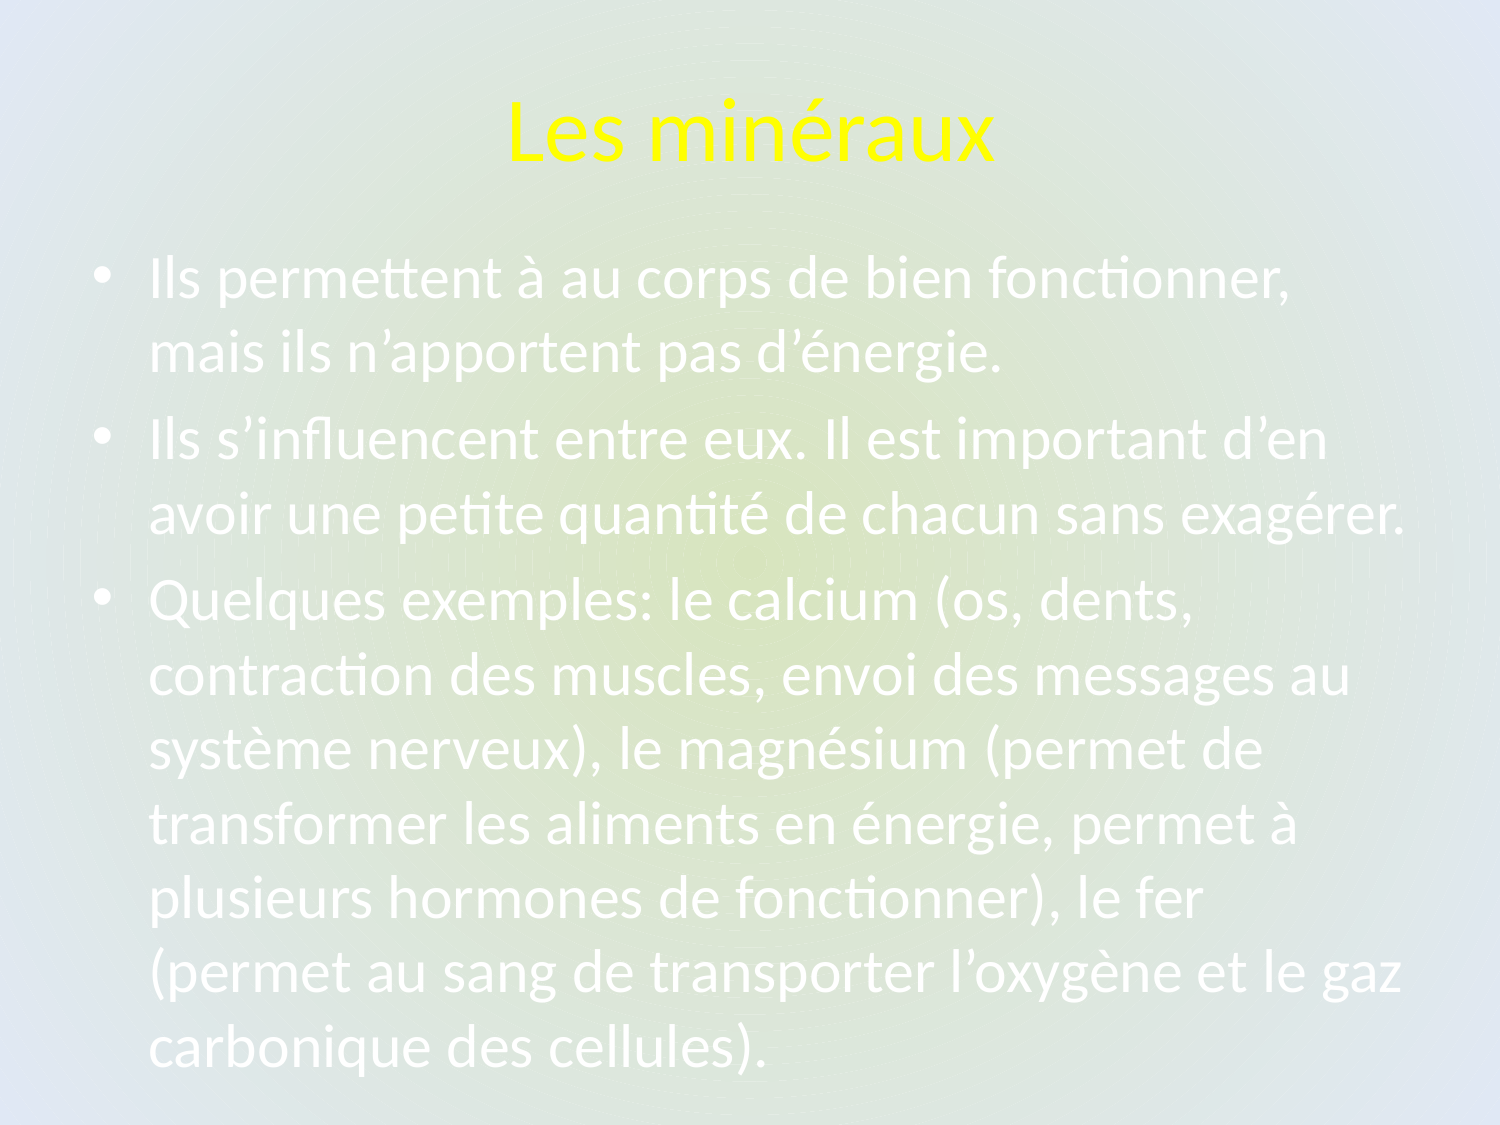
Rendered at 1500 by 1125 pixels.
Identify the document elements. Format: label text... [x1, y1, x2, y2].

title Les minéraux [76, 30, 1427, 219]
list Ils permettent à au corps de bien fonctionner, mais ils n’apportent pas d’énergie. Ils s’influencent entre eux. Il est important d’en avoir une petite quantité de chacun sans exagérer. Quelques exemples: le calcium (os, dents, contraction des muscles, envoi des messages au système nerveux), le magnésium (permet de transformer les aliments en énergie, permet à plusieurs hormones de fonctionner), le fer (permet au sang de transporter l’oxygène et le gaz carbonique des cellules). [76, 228, 1427, 1123]
